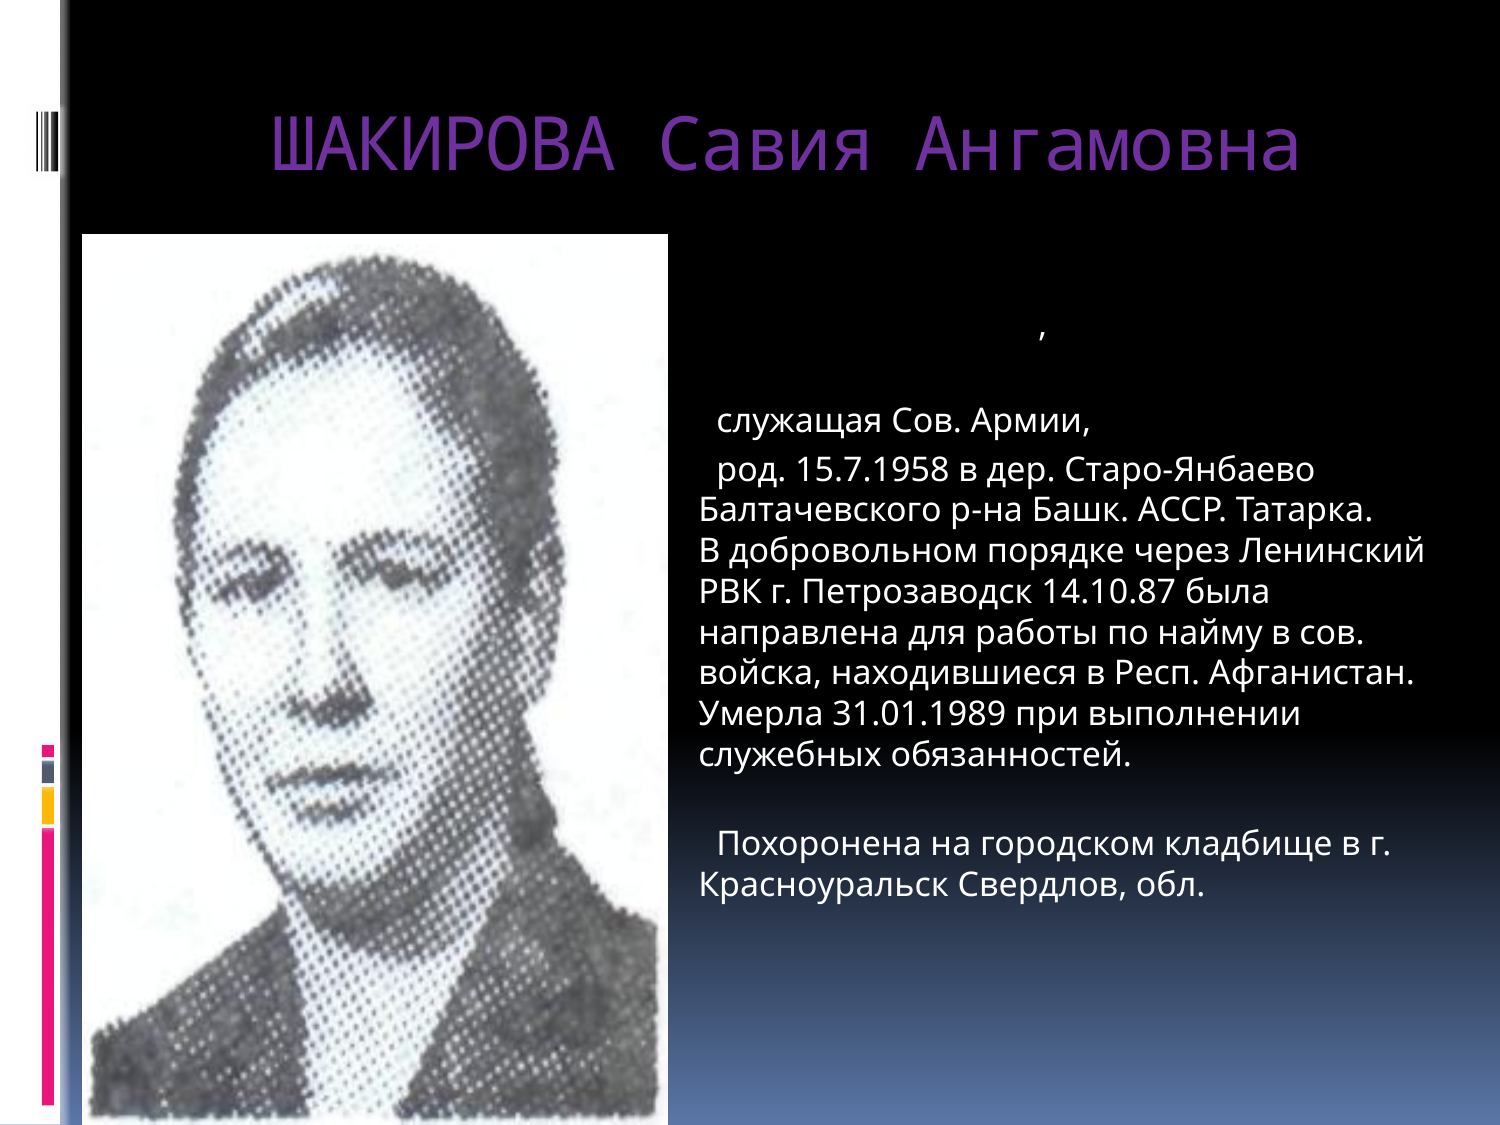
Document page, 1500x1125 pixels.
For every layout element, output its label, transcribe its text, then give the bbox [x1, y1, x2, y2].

list , служащая Сов. Армии, род. 15.7.1958 в дер. Старо-Янбаево Балтачевского р-на Башк. АССР. Татарка. В добровольном порядке через Ленинский РВК г. Петрозаводск 14.10.87 была направлена для работы по найму в сов. войска, находившиеся в Респ. Афганистан. Умерла 31.01.1989 при выполнении служебных обязанностей. Похоронена на городском кладбище в г. Красноуральск Свердлов, обл. [677, 235, 1463, 986]
title ШАКИРОВА Савия Ангамовна [112, 44, 1463, 235]
picture [81, 233, 669, 1125]
